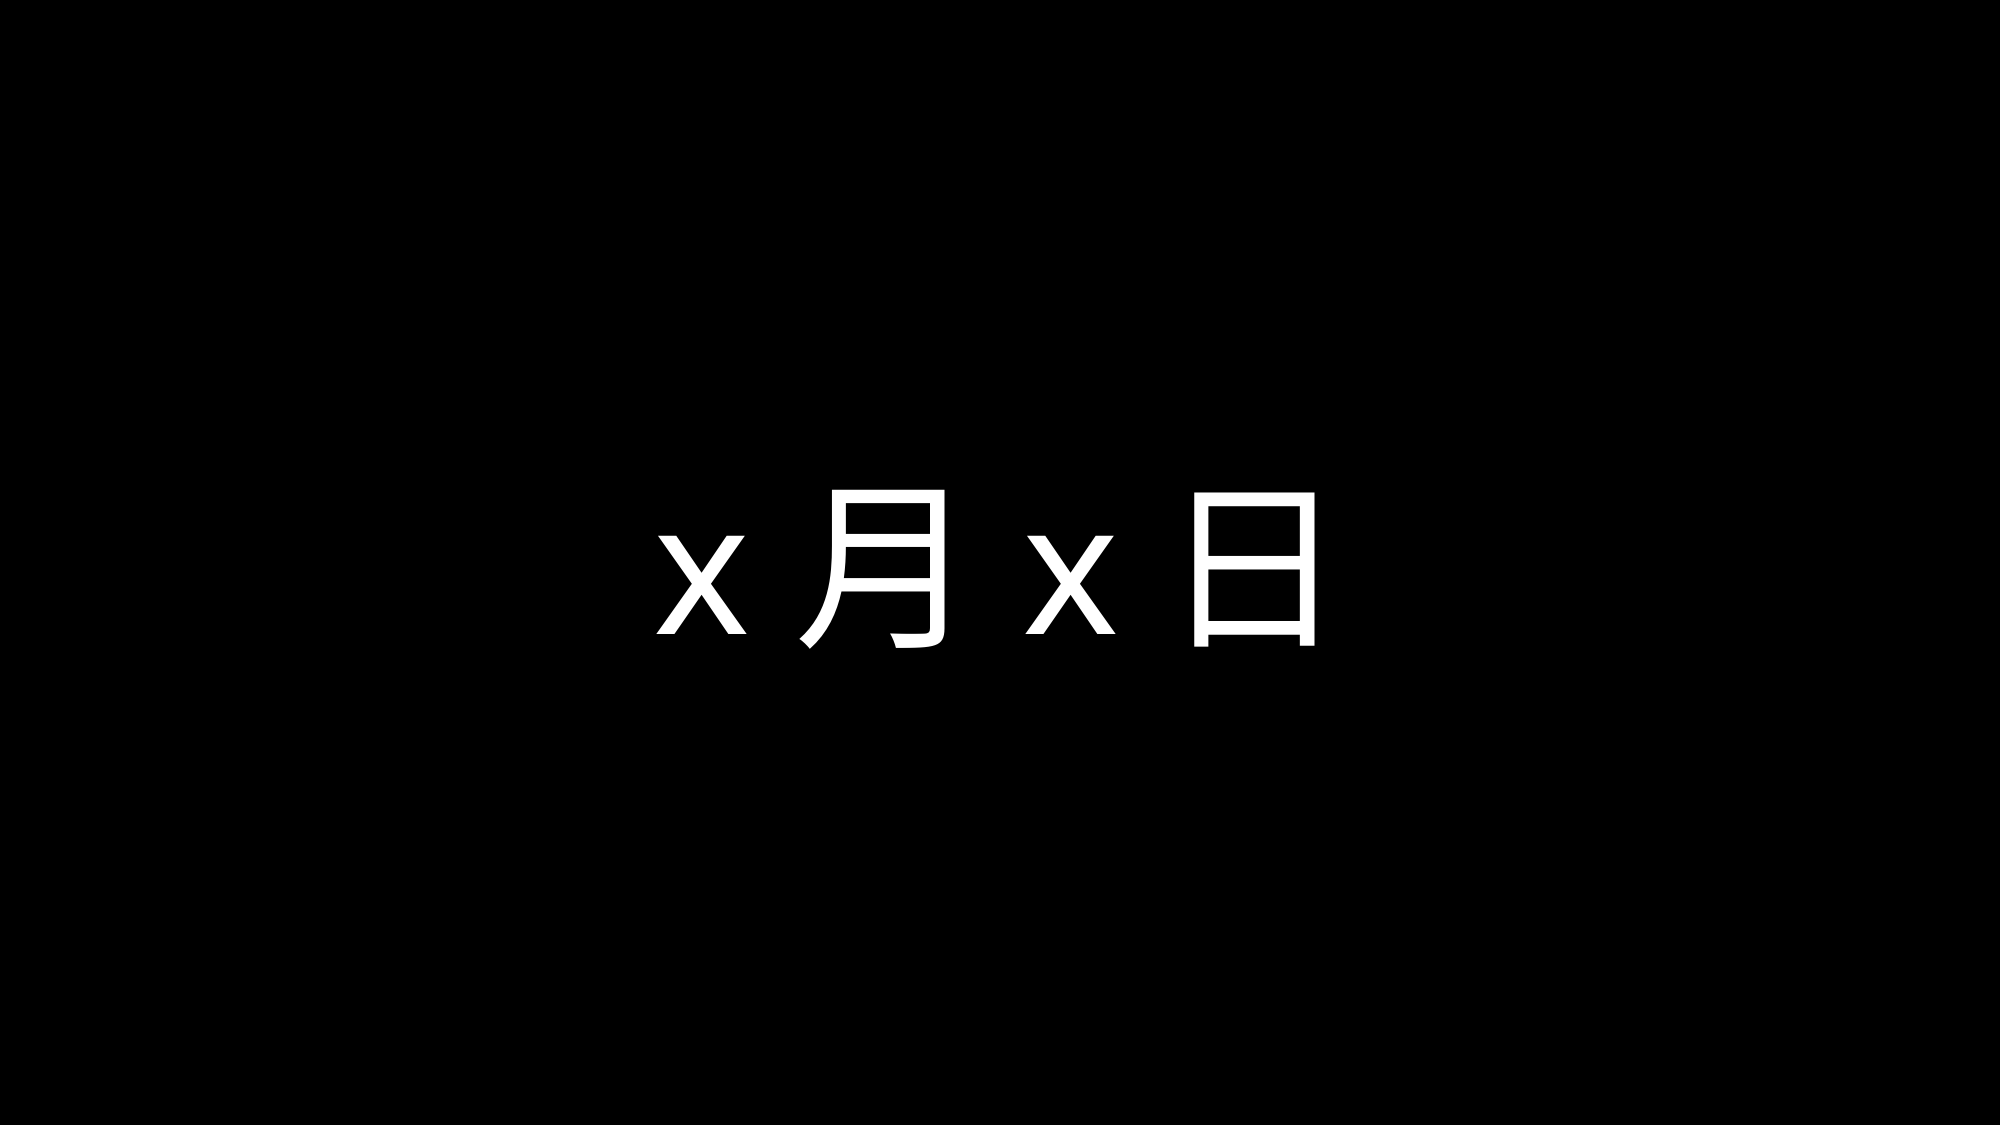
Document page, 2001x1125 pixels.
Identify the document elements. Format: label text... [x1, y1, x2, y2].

text_box x月x日 [496, 443, 1504, 679]
